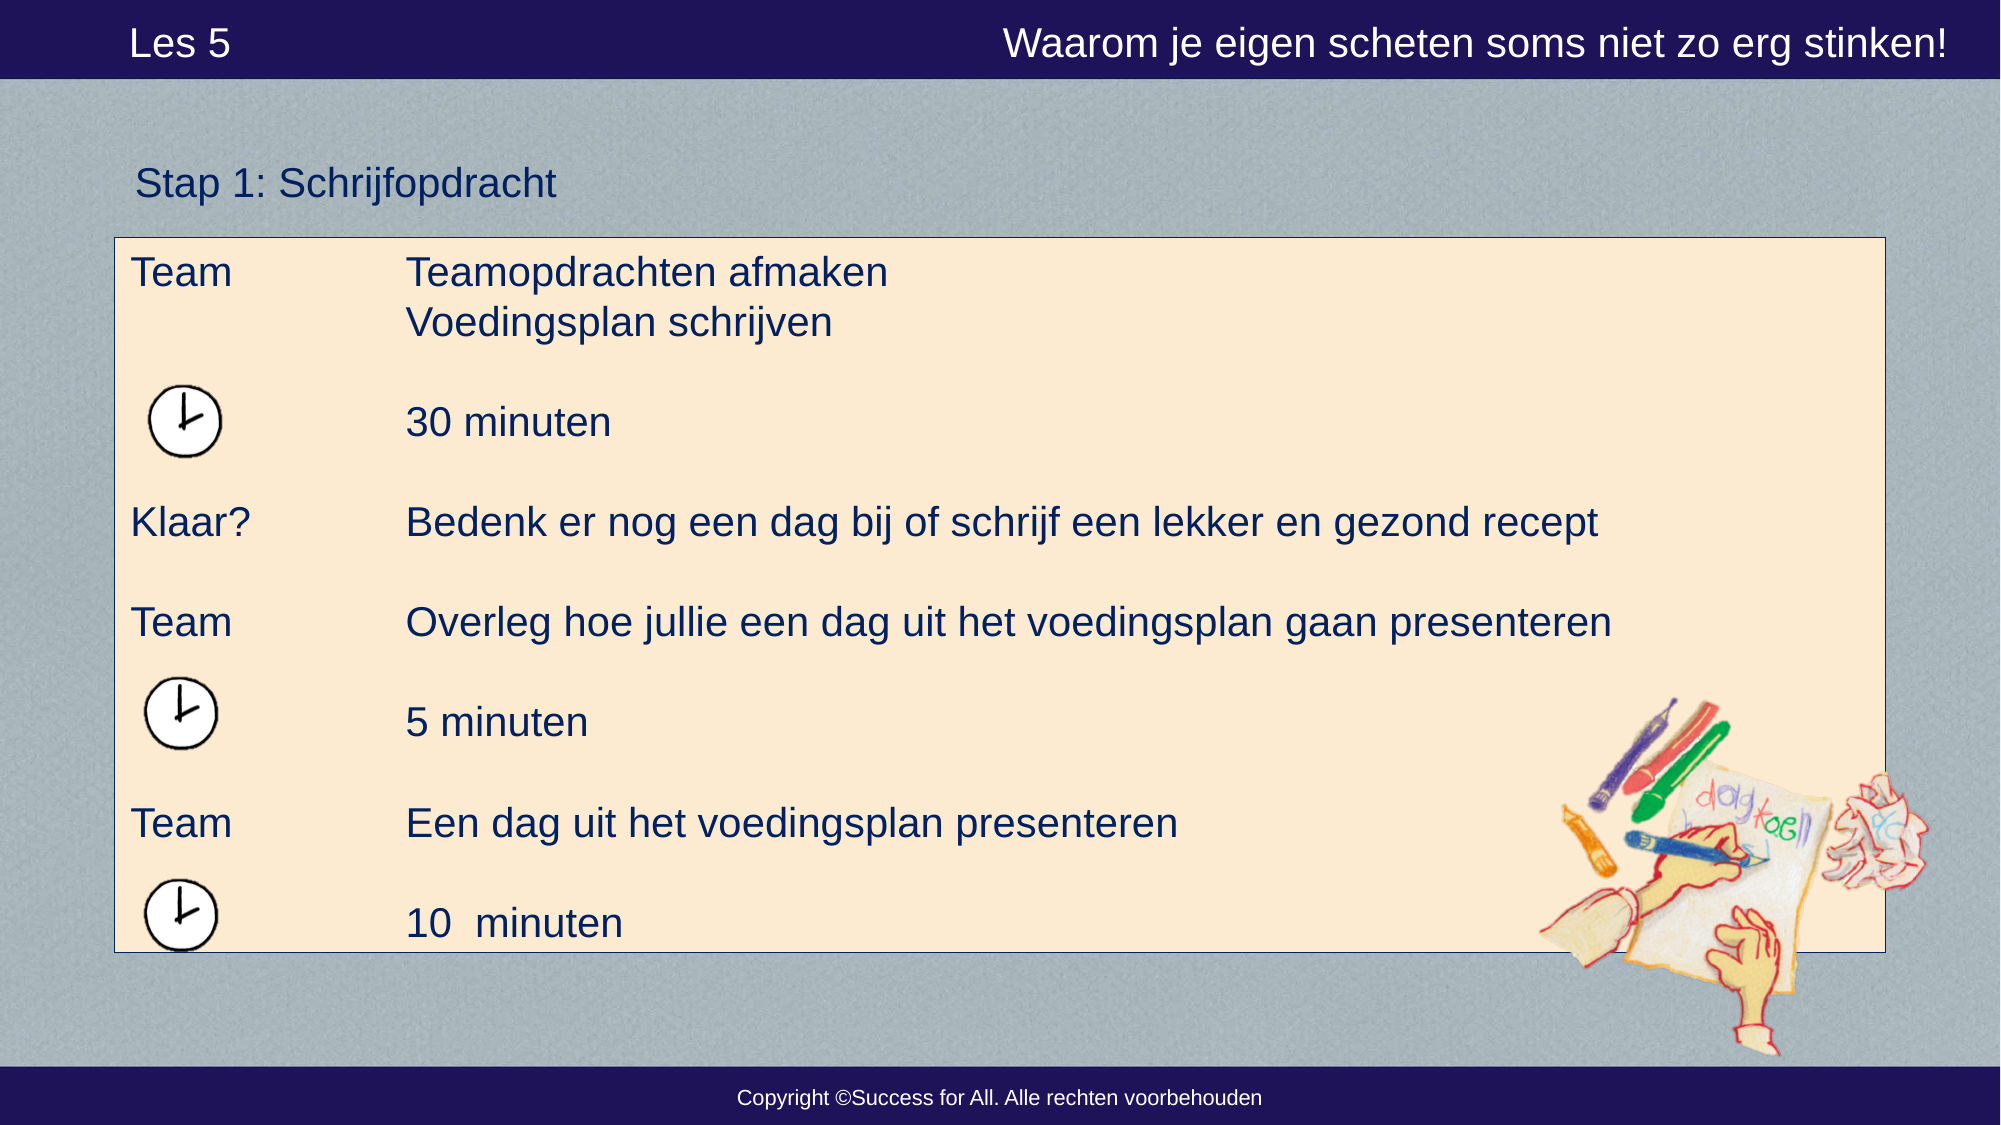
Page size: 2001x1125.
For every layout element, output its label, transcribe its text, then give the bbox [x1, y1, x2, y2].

text_box Team Teamopdrachten afmaken Voedingsplan schrijven 30 minuten Klaar? Bedenk er nog een dag bij of schrijf een lekker en gezond recept Team Overleg hoe jullie een dag uit het voedingsplan gaan presenteren 5 minuten Team Een dag uit het voedingsplan presenteren 10 minuten [114, 237, 1886, 953]
text_box Stap 1: Schrijfopdracht [120, 148, 913, 214]
picture [0, 0, 2001, 1125]
text_box Copyright ©Success for All. Alle rechten voorbehouden [0, 1075, 2000, 1125]
text_box Les 5 [114, 8, 354, 73]
text_box Waarom je eigen scheten soms niet zo erg stinken! [786, 8, 1963, 73]
